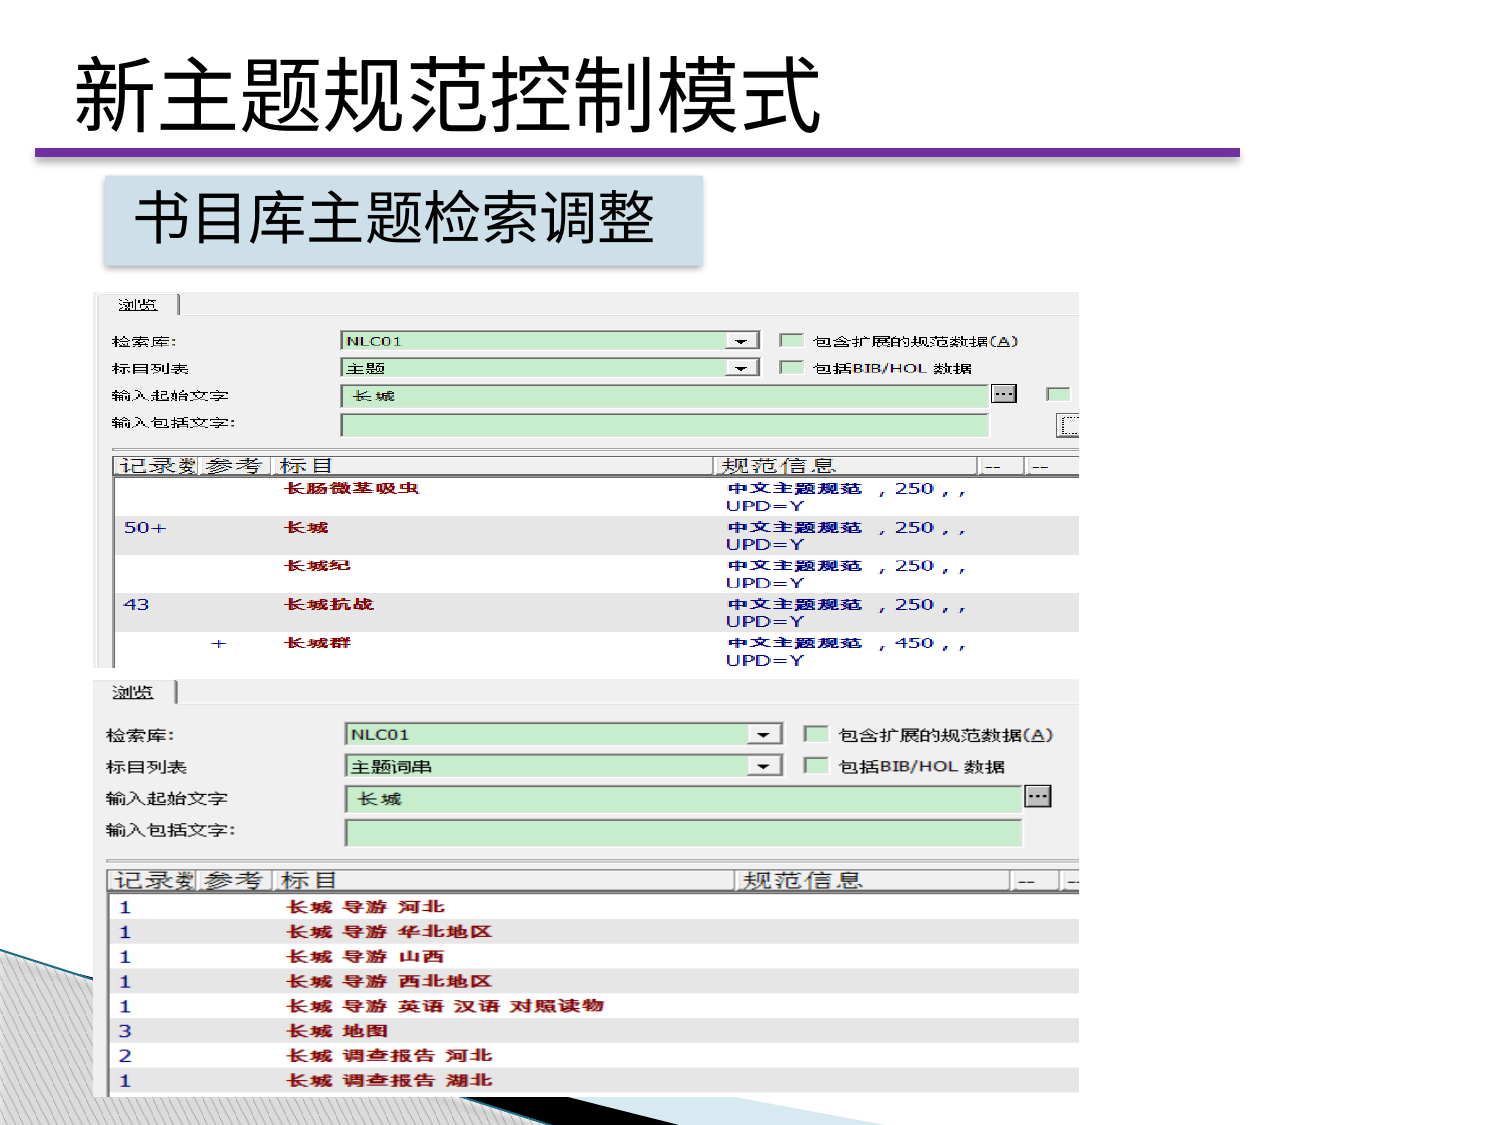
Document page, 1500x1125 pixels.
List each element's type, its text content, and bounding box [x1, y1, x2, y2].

text_box 书目库主题检索调整 [101, 171, 708, 270]
picture [93, 292, 1079, 669]
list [93, 679, 1079, 1097]
text_box 新主题规范控制模式 [58, 35, 1409, 153]
